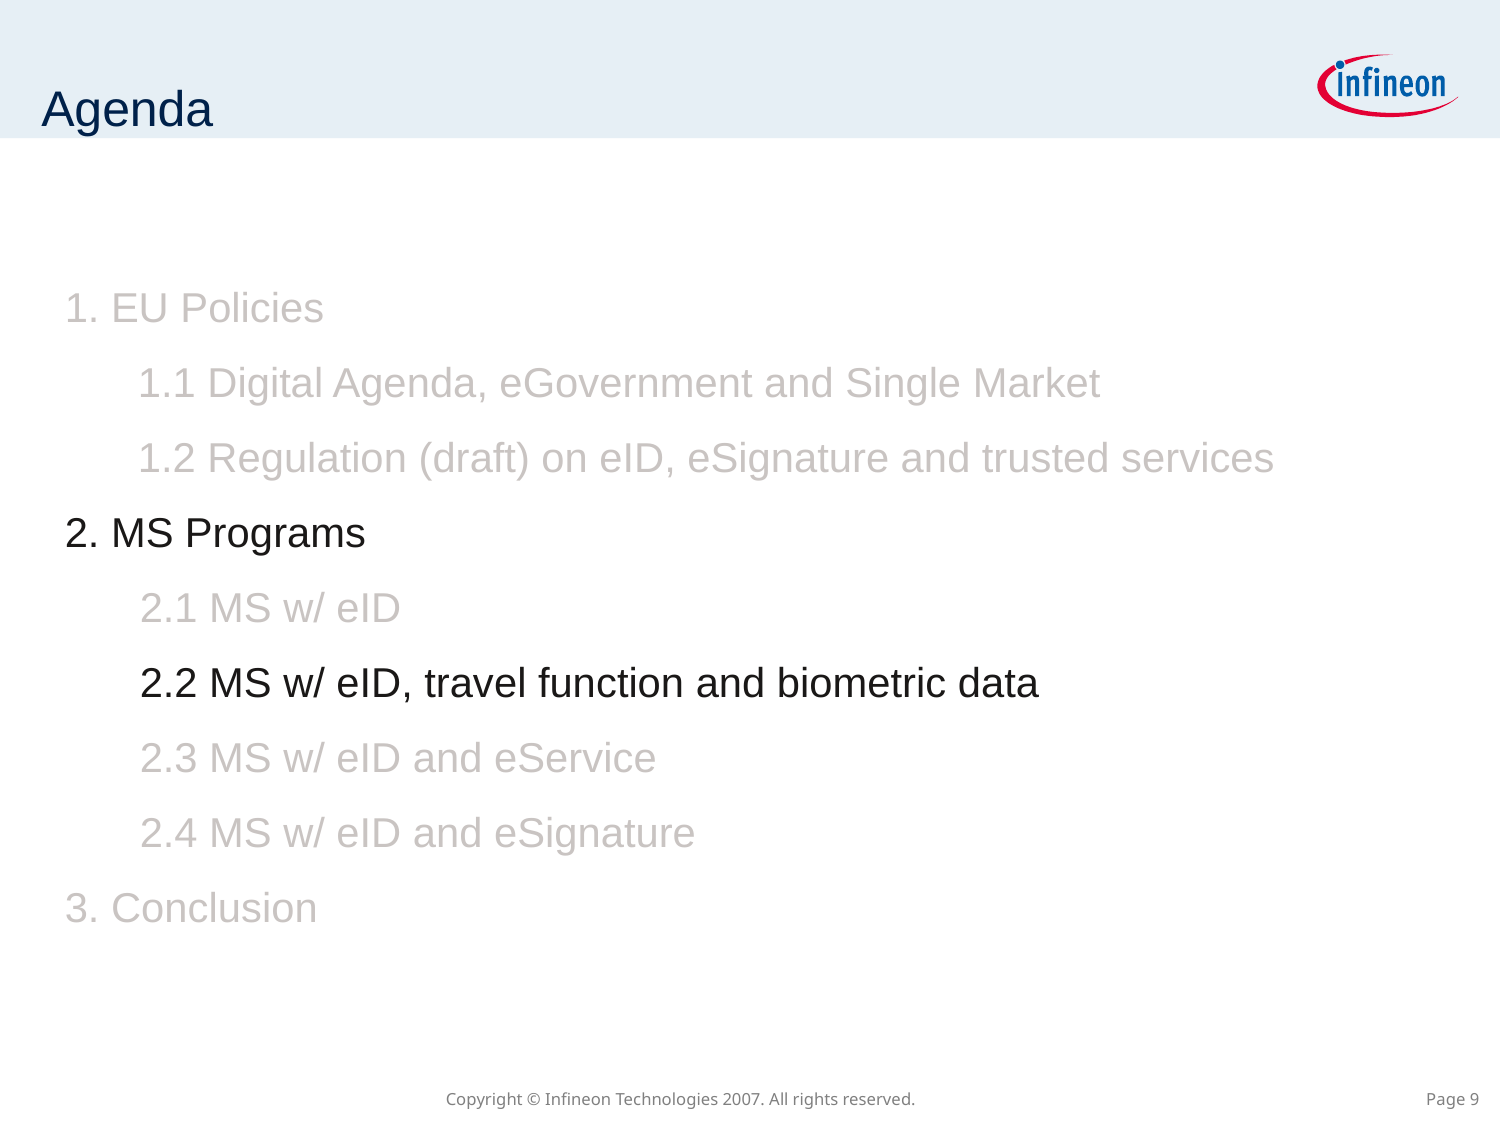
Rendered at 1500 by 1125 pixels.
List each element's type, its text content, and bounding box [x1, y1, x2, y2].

list 1. EU Policies 1.1 Digital Agenda, eGovernment and Single Market 1.2 Regulation (draft) on eID, eSignature and trusted services 2. MS Programs 2.1 MS w/ eID 2.2 MS w/ eID, travel function and biometric data 2.3 MS w/ eID and eService 2.4 MS w/ eID and eSignature 3. Conclusion [64, 255, 1389, 1000]
title Agenda [40, 10, 1200, 138]
